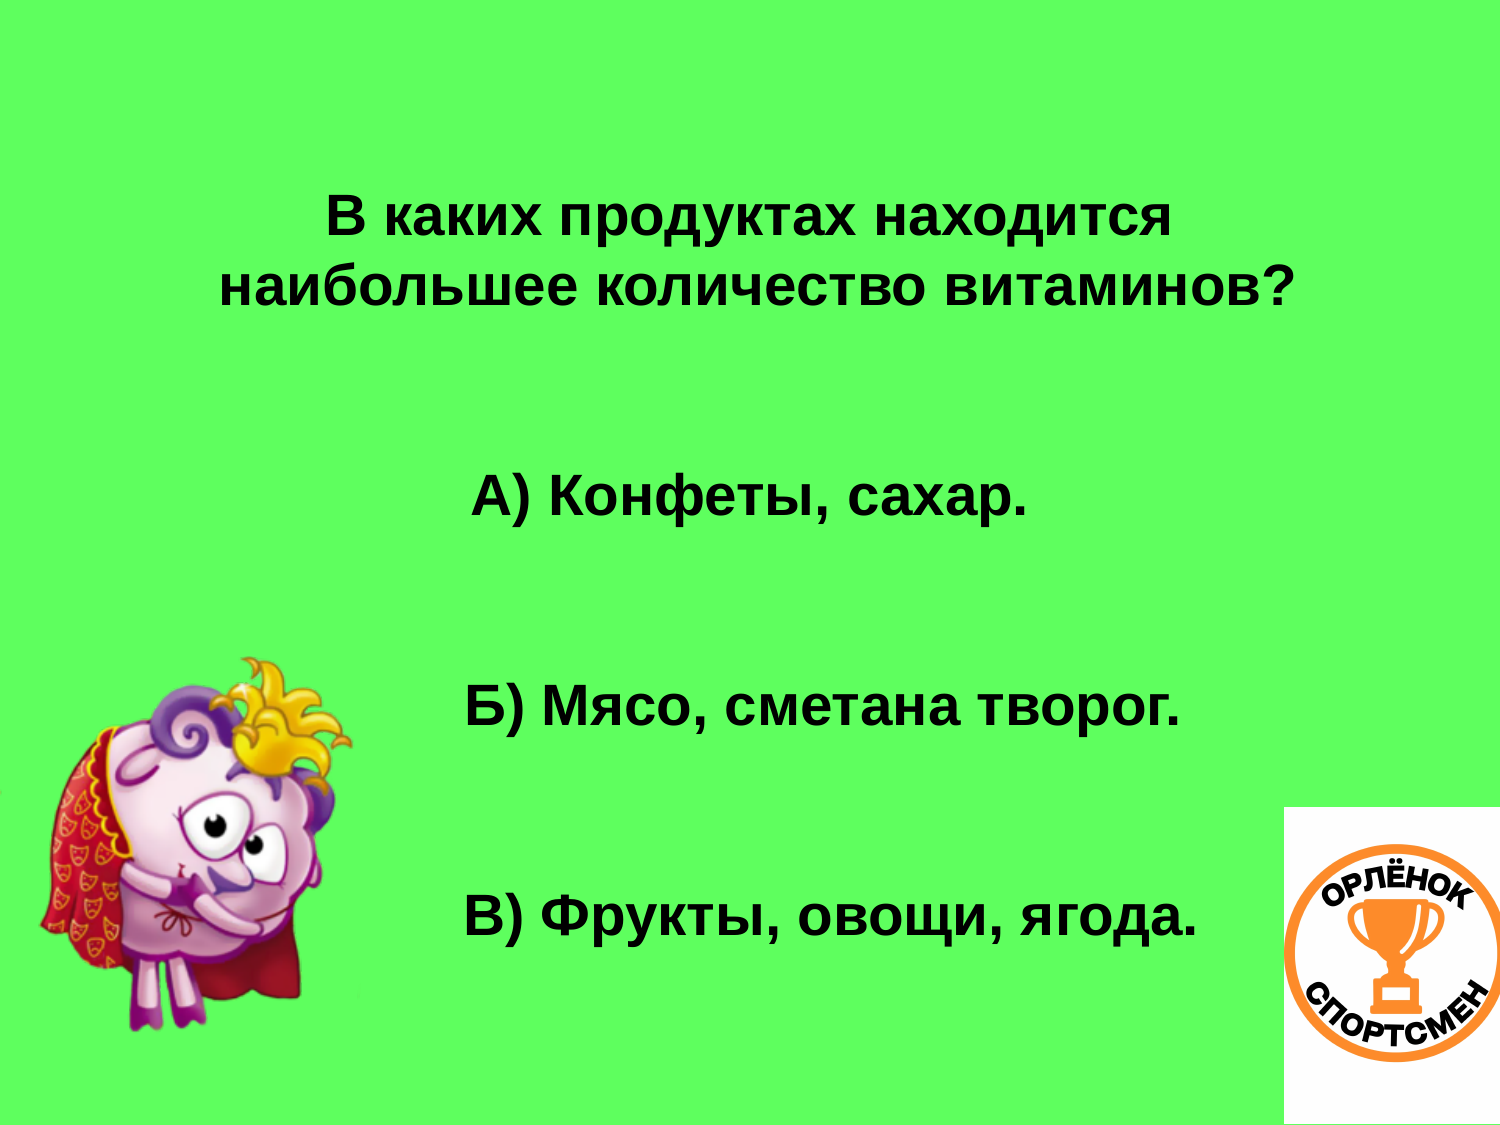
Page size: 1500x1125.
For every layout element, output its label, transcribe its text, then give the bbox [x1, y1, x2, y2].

picture [0, 656, 361, 1038]
picture [1283, 807, 1500, 1124]
text_box В каких продуктах находится наибольшее количество витаминов? А) Конфеты, сахар. Б) Мясо, сметана творог. В) Фрукты, овощи, ягода. [0, 0, 1500, 1125]
